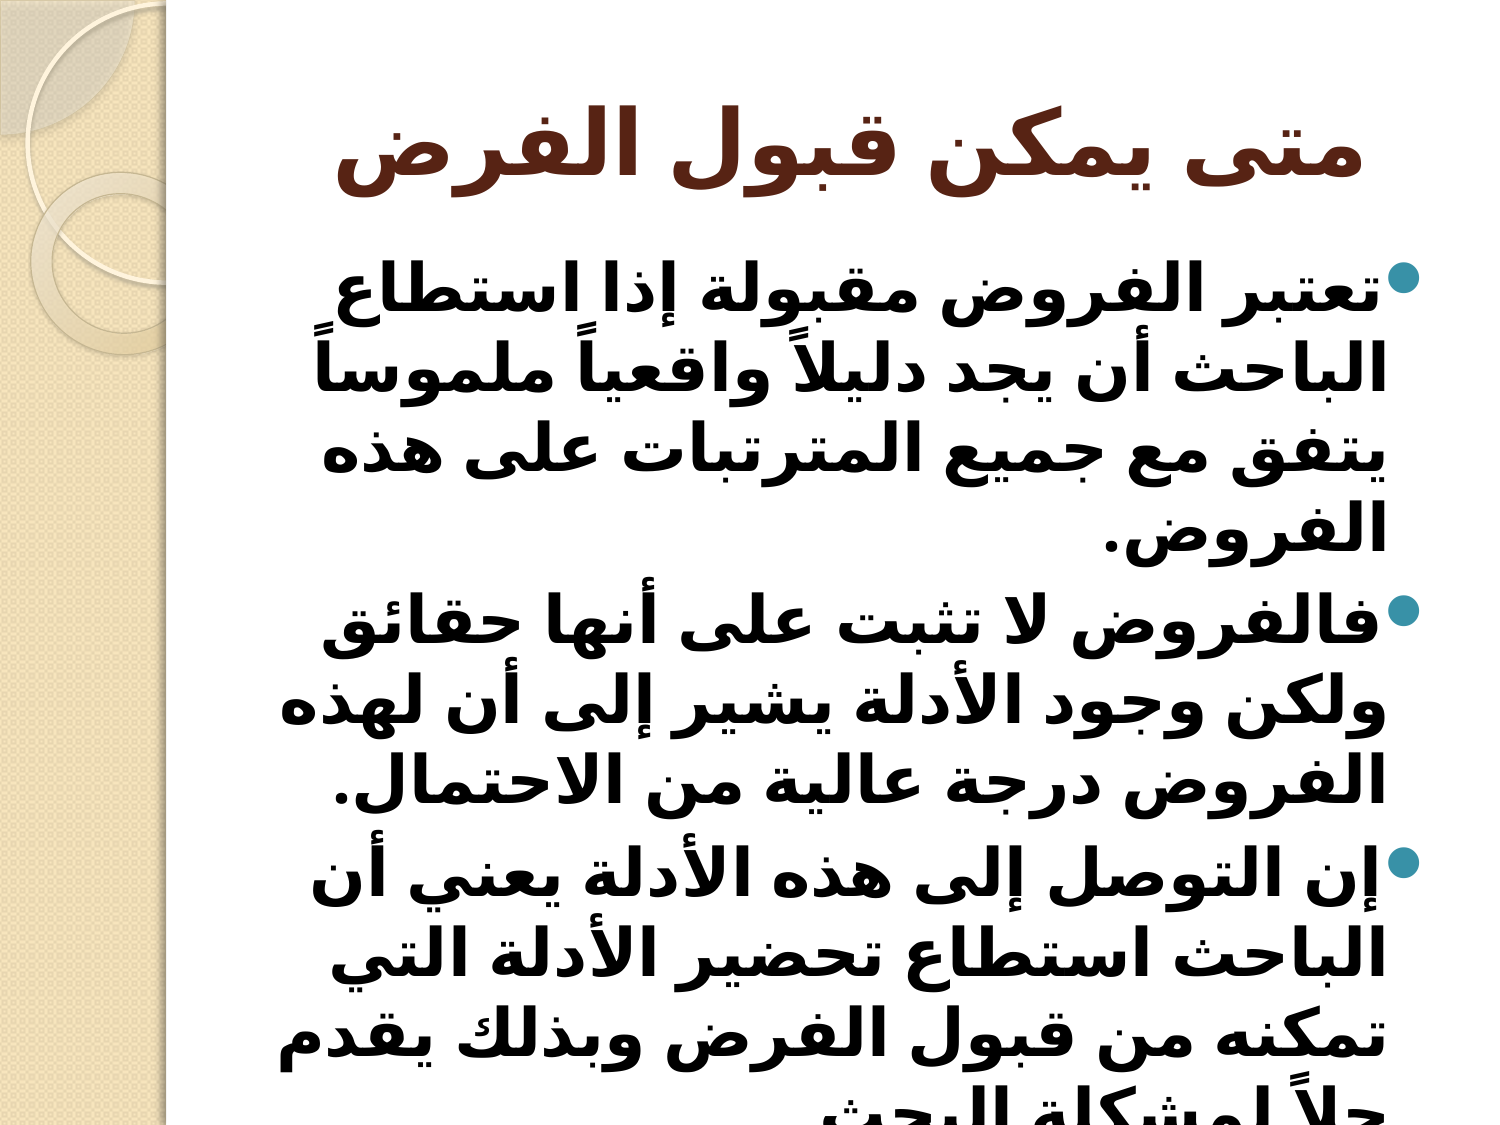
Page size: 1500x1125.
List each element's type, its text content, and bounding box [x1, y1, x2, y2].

title متى يمكن قبول الفرض [235, 45, 1466, 233]
list تعتبر الفروض مقبولة إذا استطاع الباحث أن يجد دليلاً واقعياً ملموساً يتفق مع جميع المترتبات على هذه الفروض. فالفروض لا تثبت على أنها حقائق ولكن وجود الأدلة يشير إلى أن لهذه الفروض درجة عالية من الاحتمال. إن التوصل إلى هذه الأدلة يعني أن الباحث استطاع تحضير الأدلة التي تمكنه من قبول الفرض وبذلك يقدم حلاً لمشكلة البحث. [235, 237, 1466, 1025]
